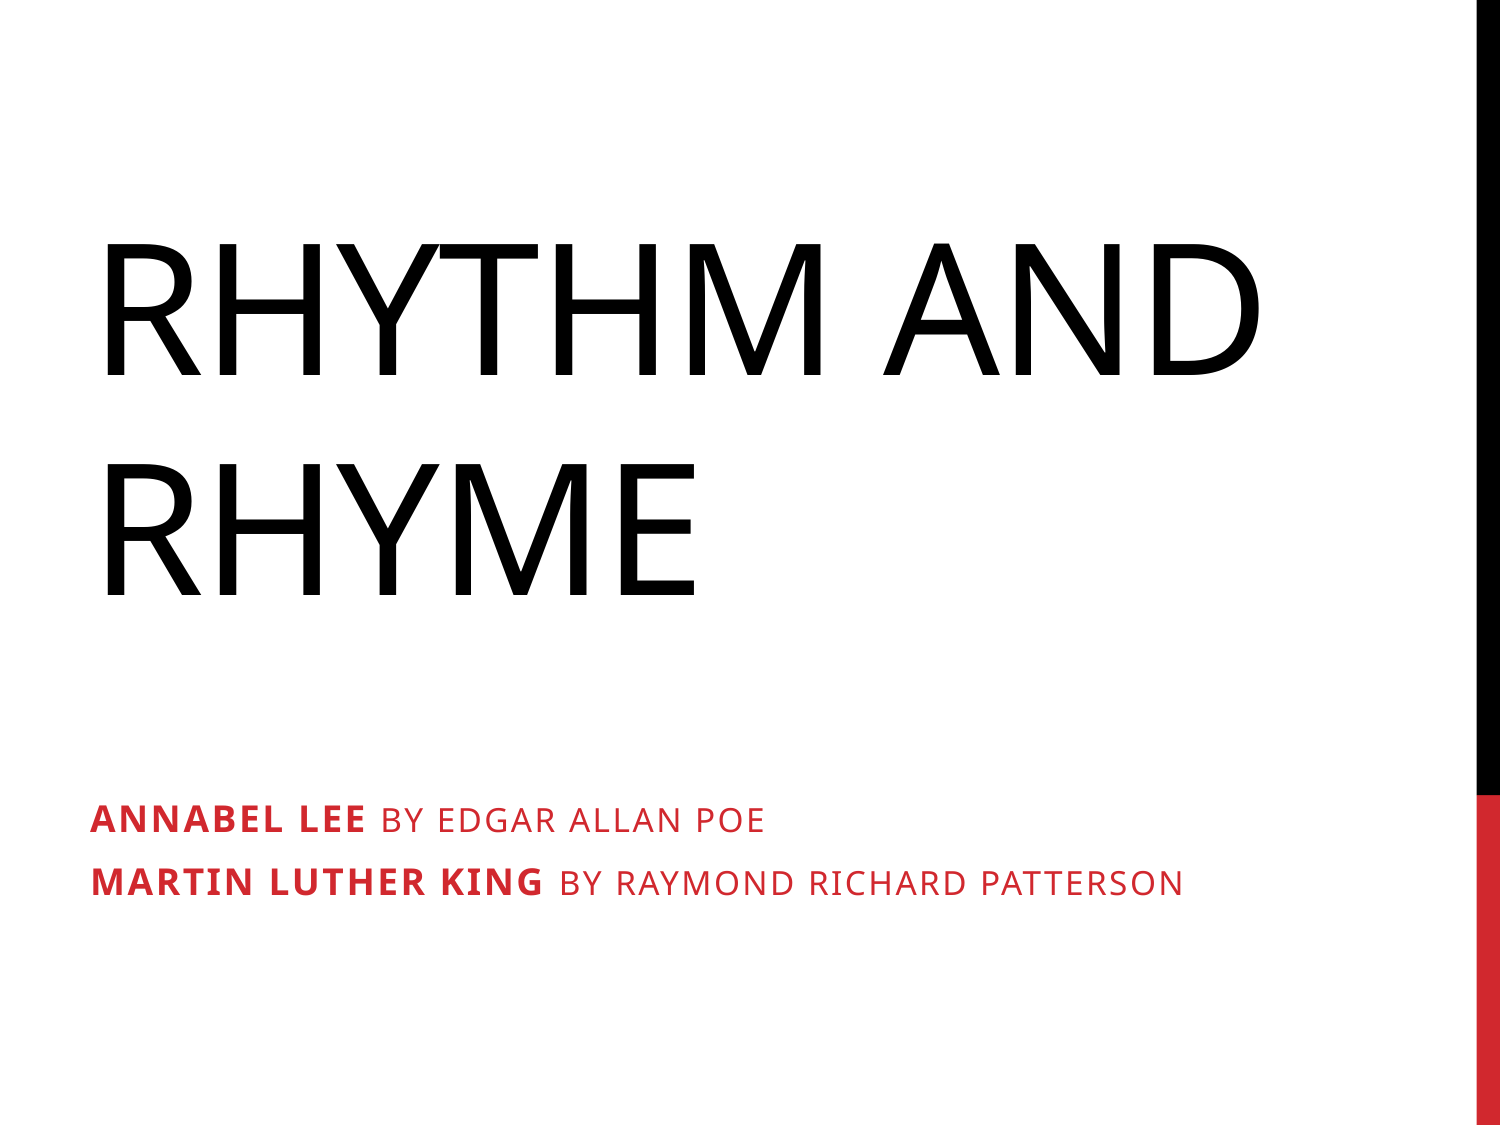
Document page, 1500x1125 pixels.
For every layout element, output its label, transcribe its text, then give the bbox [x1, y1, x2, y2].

title Rhythm and Rhyme [75, 37, 1350, 788]
subtitle Annabel Lee by Edgar Allan Poe Martin Luther King by Raymond Richard Patterson [74, 787, 1201, 938]
